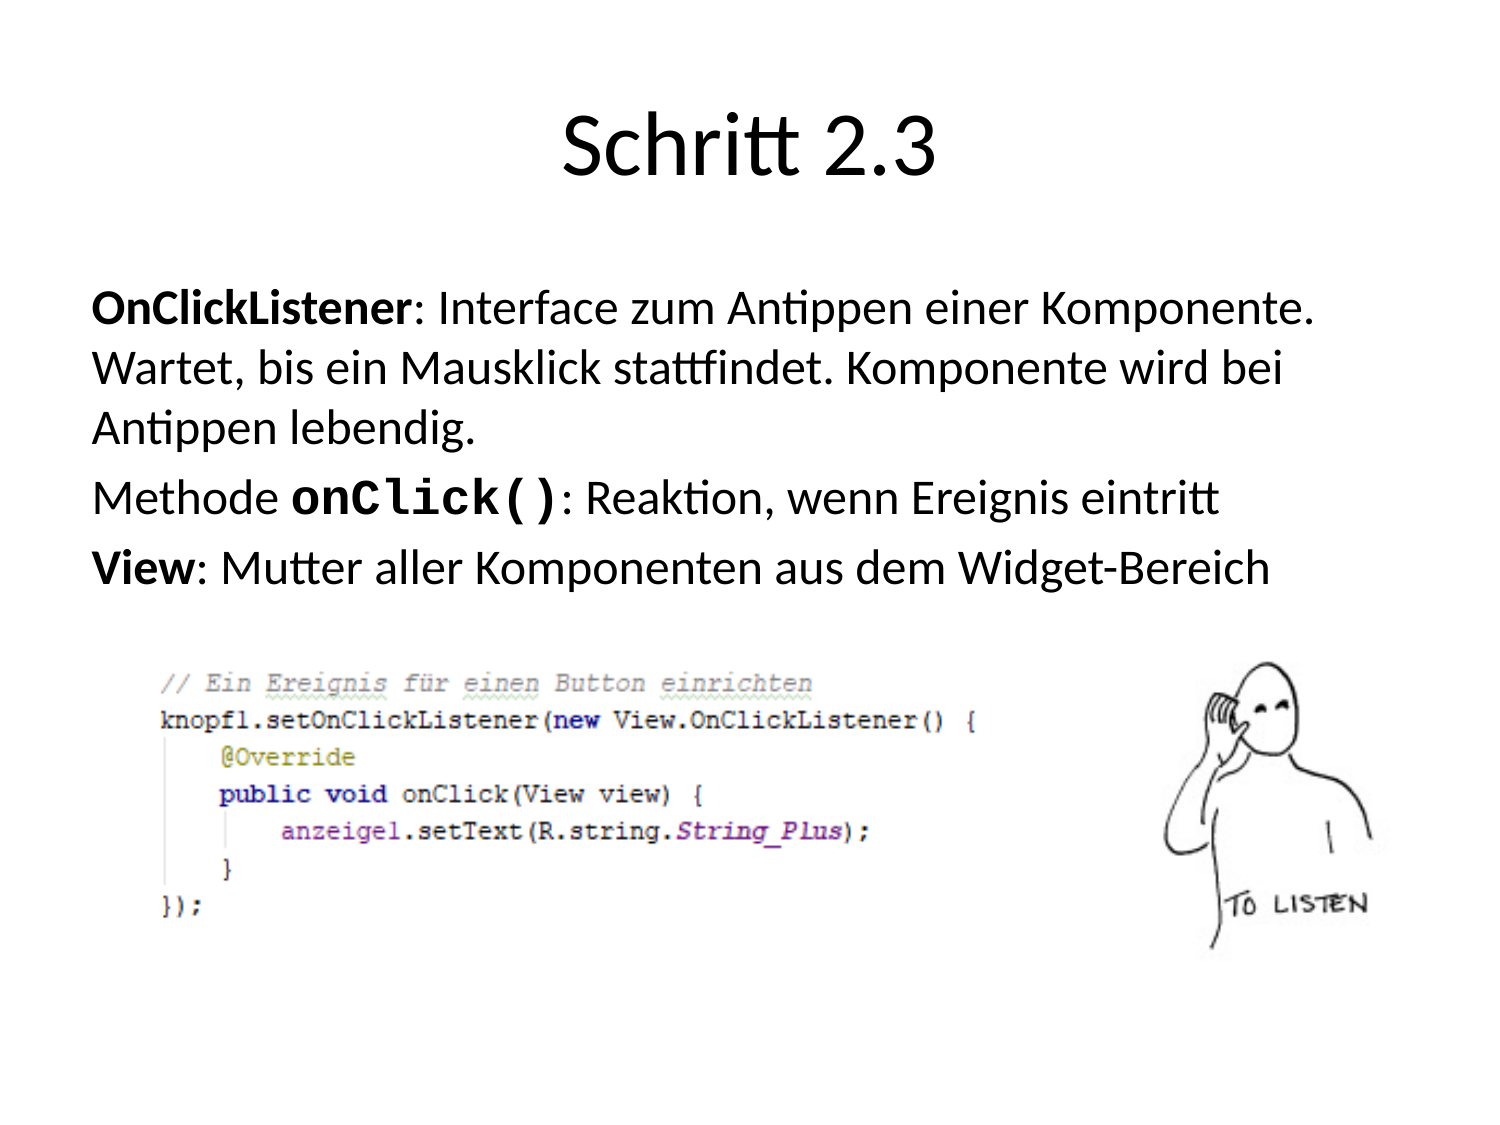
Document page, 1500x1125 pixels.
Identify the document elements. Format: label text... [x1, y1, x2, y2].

picture [1127, 644, 1409, 981]
picture [149, 668, 993, 929]
title Schritt 2.3 [75, 45, 1425, 233]
list OnClickListener: Interface zum Antippen einer Komponente. Wartet, bis ein Mausklick stattfindet. Komponente wird bei Antippen lebendig. Methode onClick(): Reaktion, wenn Ereignis eintritt View: Mutter aller Komponenten aus dem Widget-Bereich [76, 267, 1427, 1010]
